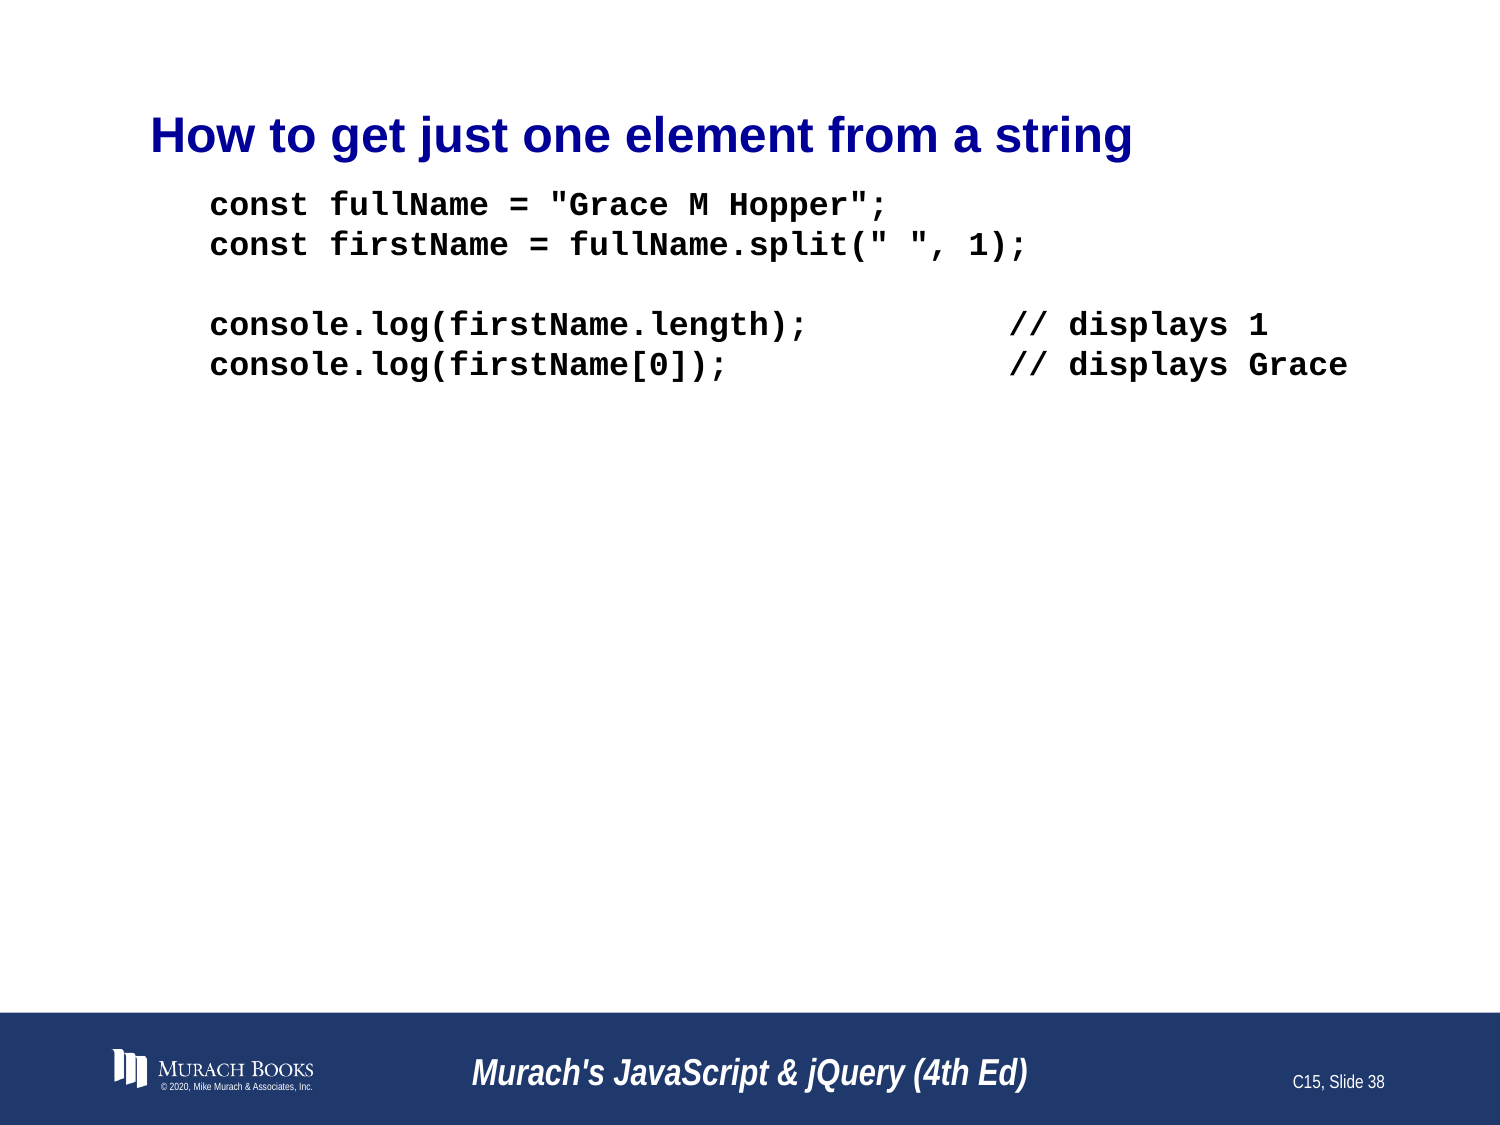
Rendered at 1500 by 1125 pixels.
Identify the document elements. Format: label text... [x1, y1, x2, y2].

list const fullName = "Grace M Hopper"; const firstName = fullName.split(" ", 1); console.log(firstName.length); // displays 1 console.log(firstName[0]); // displays Grace [137, 174, 1375, 975]
slide_number Murach's JavaScript & jQuery (4th Ed) [463, 1025, 1050, 1100]
footer © 2020, Mike Murach & Associates, Inc. [12, 1025, 463, 1100]
slide_number C15, Slide 38 [1087, 1025, 1400, 1100]
title How to get just one element from a string [150, 102, 1350, 164]
